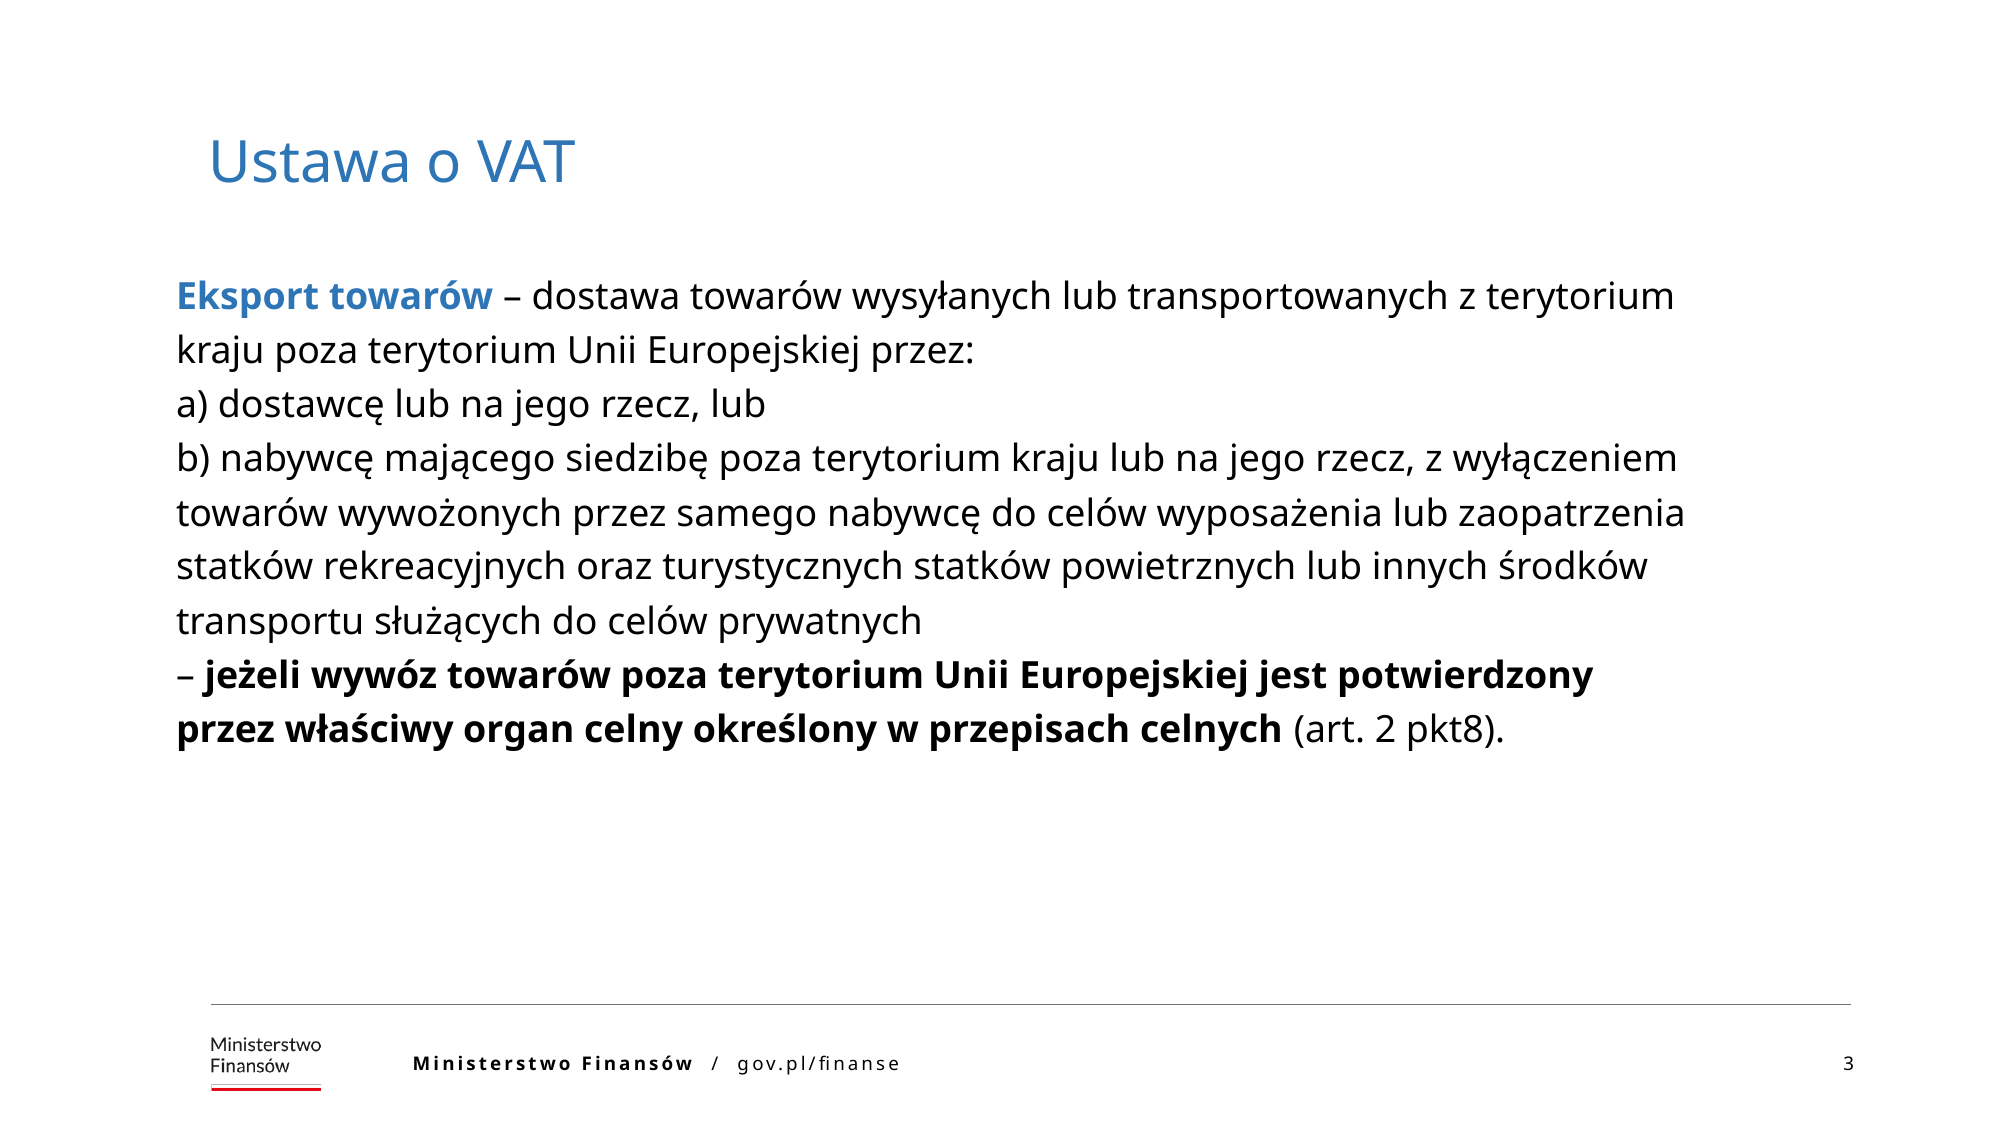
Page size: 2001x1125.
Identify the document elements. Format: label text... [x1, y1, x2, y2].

text_box Eksport towarów – dostawa towarów wysyłanych lub transportowanych z terytorium kraju poza terytorium Unii Europejskiej przez: a) dostawcę lub na jego rzecz, lub b) nabywcę mającego siedzibę poza terytorium kraju lub na jego rzecz, z wyłączeniem towarów wywożonych przez samego nabywcę do celów wyposażenia lub zaopatrzenia statków rekreacyjnych oraz turystycznych statków powietrznych lub innych środków transportu służących do celów prywatnych – jeżeli wywóz towarów poza terytorium Unii Europejskiej jest potwierdzony przez właściwy organ celny określony w przepisach celnych (art. 2 pkt8). [161, 255, 1709, 812]
picture [196, 1022, 347, 1106]
text_box Ustawa o VAT [194, 117, 1835, 202]
